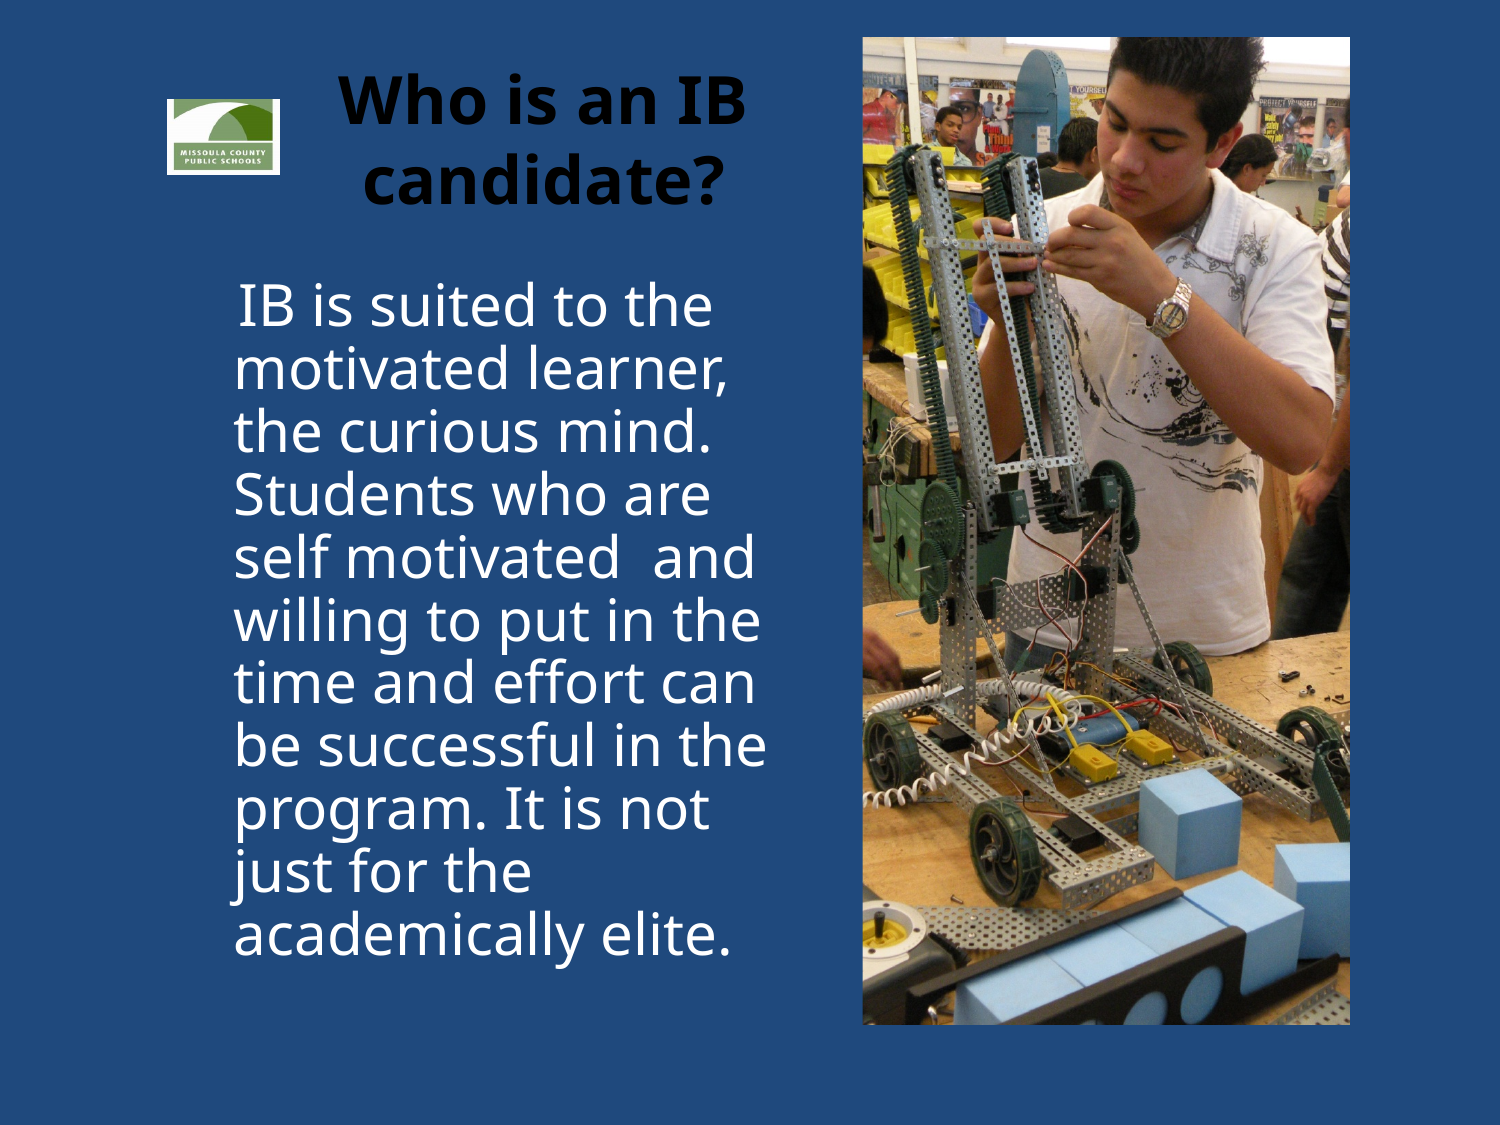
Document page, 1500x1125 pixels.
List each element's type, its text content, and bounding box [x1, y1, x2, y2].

title Who is an IB candidate? [162, 43, 857, 232]
list IB is suited to the motivated learner, the curious mind. Students who are self motivated and willing to put in the time and effort can be successful in the program. It is not just for the academically elite. [162, 187, 800, 1075]
picture [862, 37, 1351, 1026]
picture [167, 99, 281, 176]
